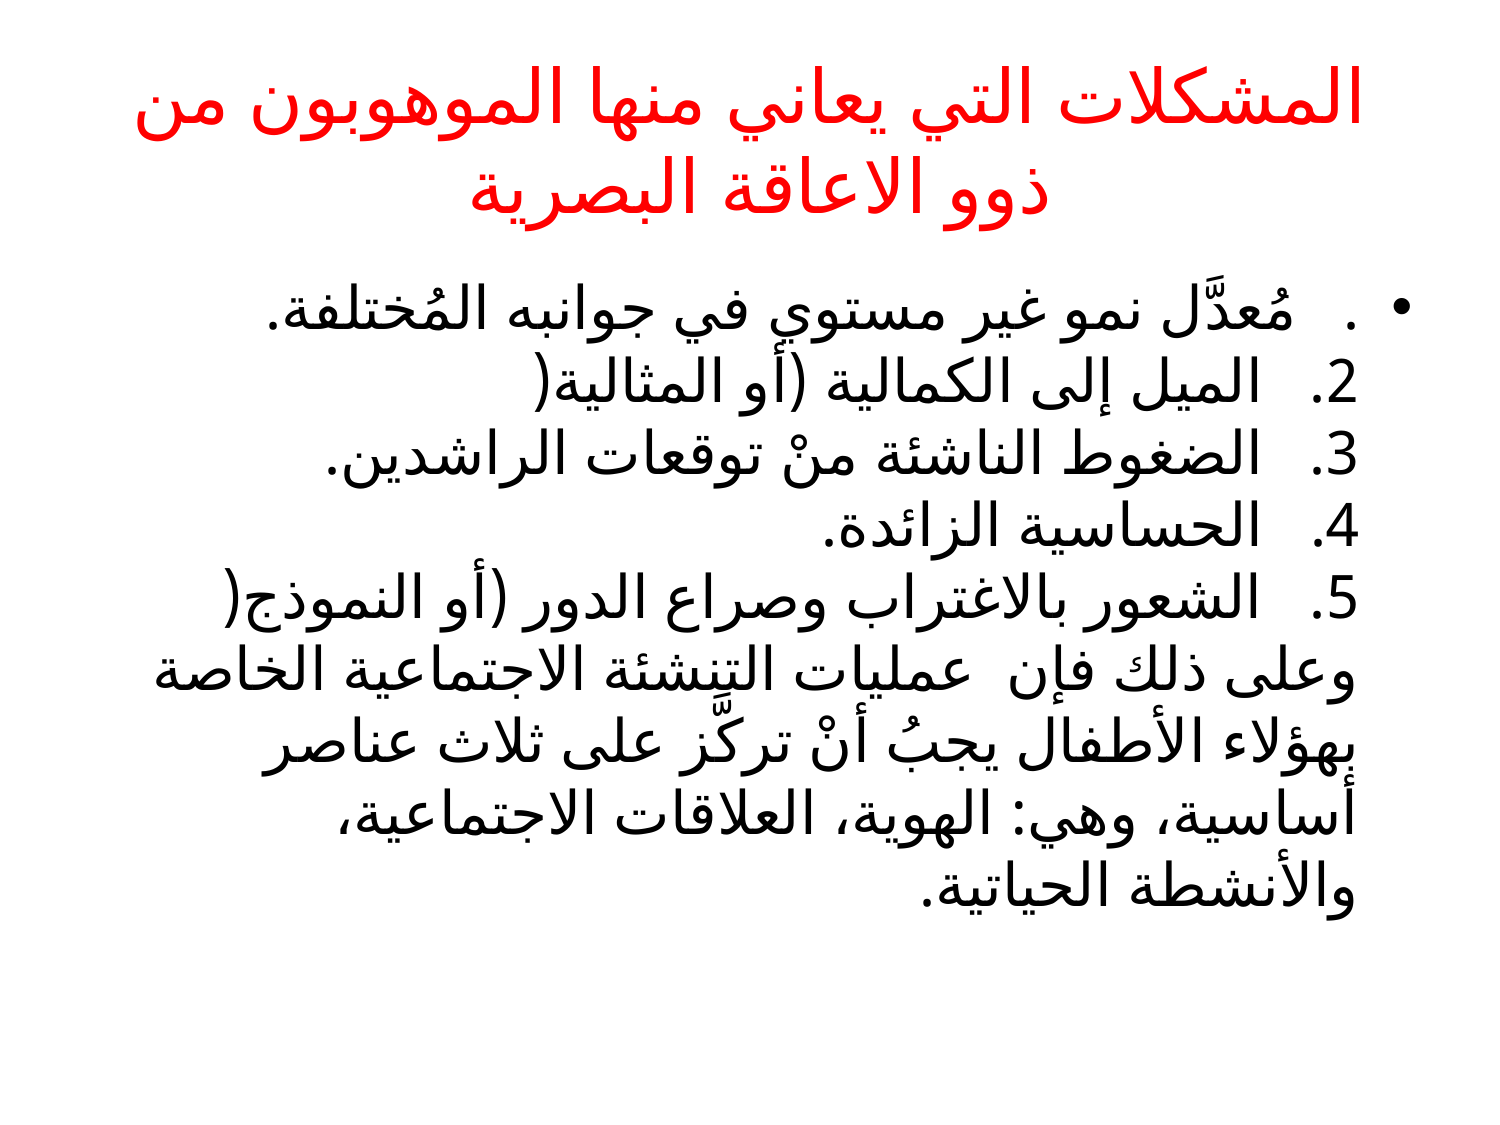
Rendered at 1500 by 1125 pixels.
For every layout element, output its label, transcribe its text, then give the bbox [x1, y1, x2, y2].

list . مُعدَّل نمو غير مستوي في جوانبه المُختلفة. 2. الميل إلى الكمالية (أو المثالية( 3. الضغوط الناشئة منْ توقعات الراشدين. 4. الحساسية الزائدة. 5. الشعور بالاغتراب وصراع الدور (أو النموذج( وعلى ذلك فإن عمليات التنشئة الاجتماعية الخاصة بهؤلاء الأطفال يجبُ أنْ تركَّز على ثلاث عناصر أساسية، وهي: الهوية، العلاقات الاجتماعية، والأنشطة الحياتية. [75, 262, 1425, 1005]
title المشكلات التي يعاني منها الموهوبون من ذوو الاعاقة البصرية [75, 45, 1425, 233]
